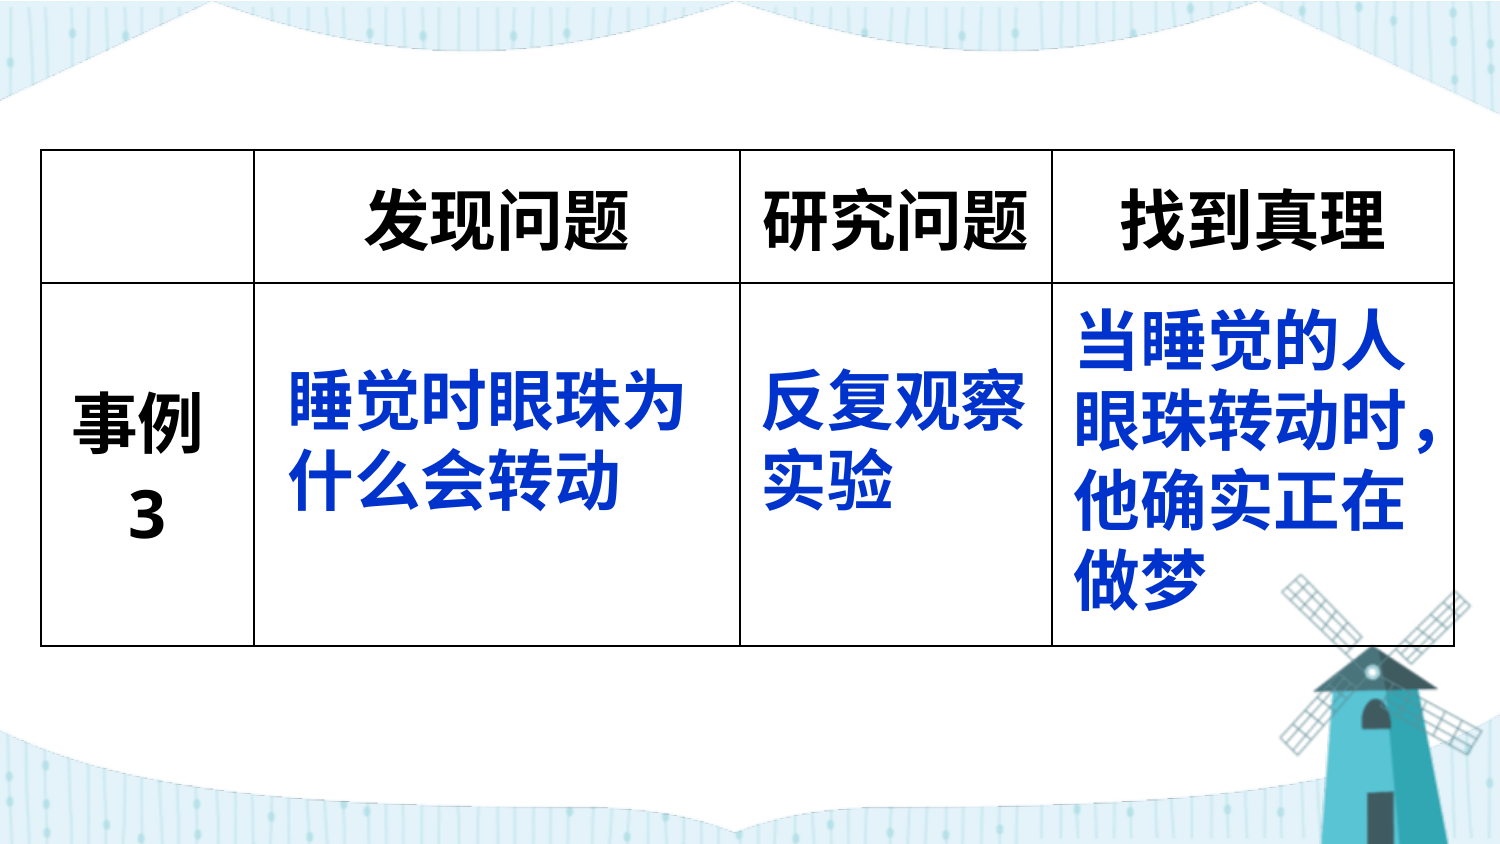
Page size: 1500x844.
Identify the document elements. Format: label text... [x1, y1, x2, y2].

table_cell [255, 284, 739, 645]
table_header 发现问题 [255, 151, 739, 282]
table_header [42, 151, 253, 282]
table_cell 事例3 [42, 284, 253, 645]
table_cell [1053, 284, 1453, 645]
text_box 反复观察实验 [745, 351, 1051, 526]
table_header 找到真理 [1053, 151, 1453, 282]
picture [0, 0, 1500, 844]
table_header 研究问题 [741, 151, 1051, 282]
text_box 睡觉时眼珠为什么会转动 [272, 351, 737, 526]
table_cell [741, 284, 1051, 645]
text_box 当睡觉的人眼珠转动时，他确实正在做梦 [1059, 291, 1446, 627]
